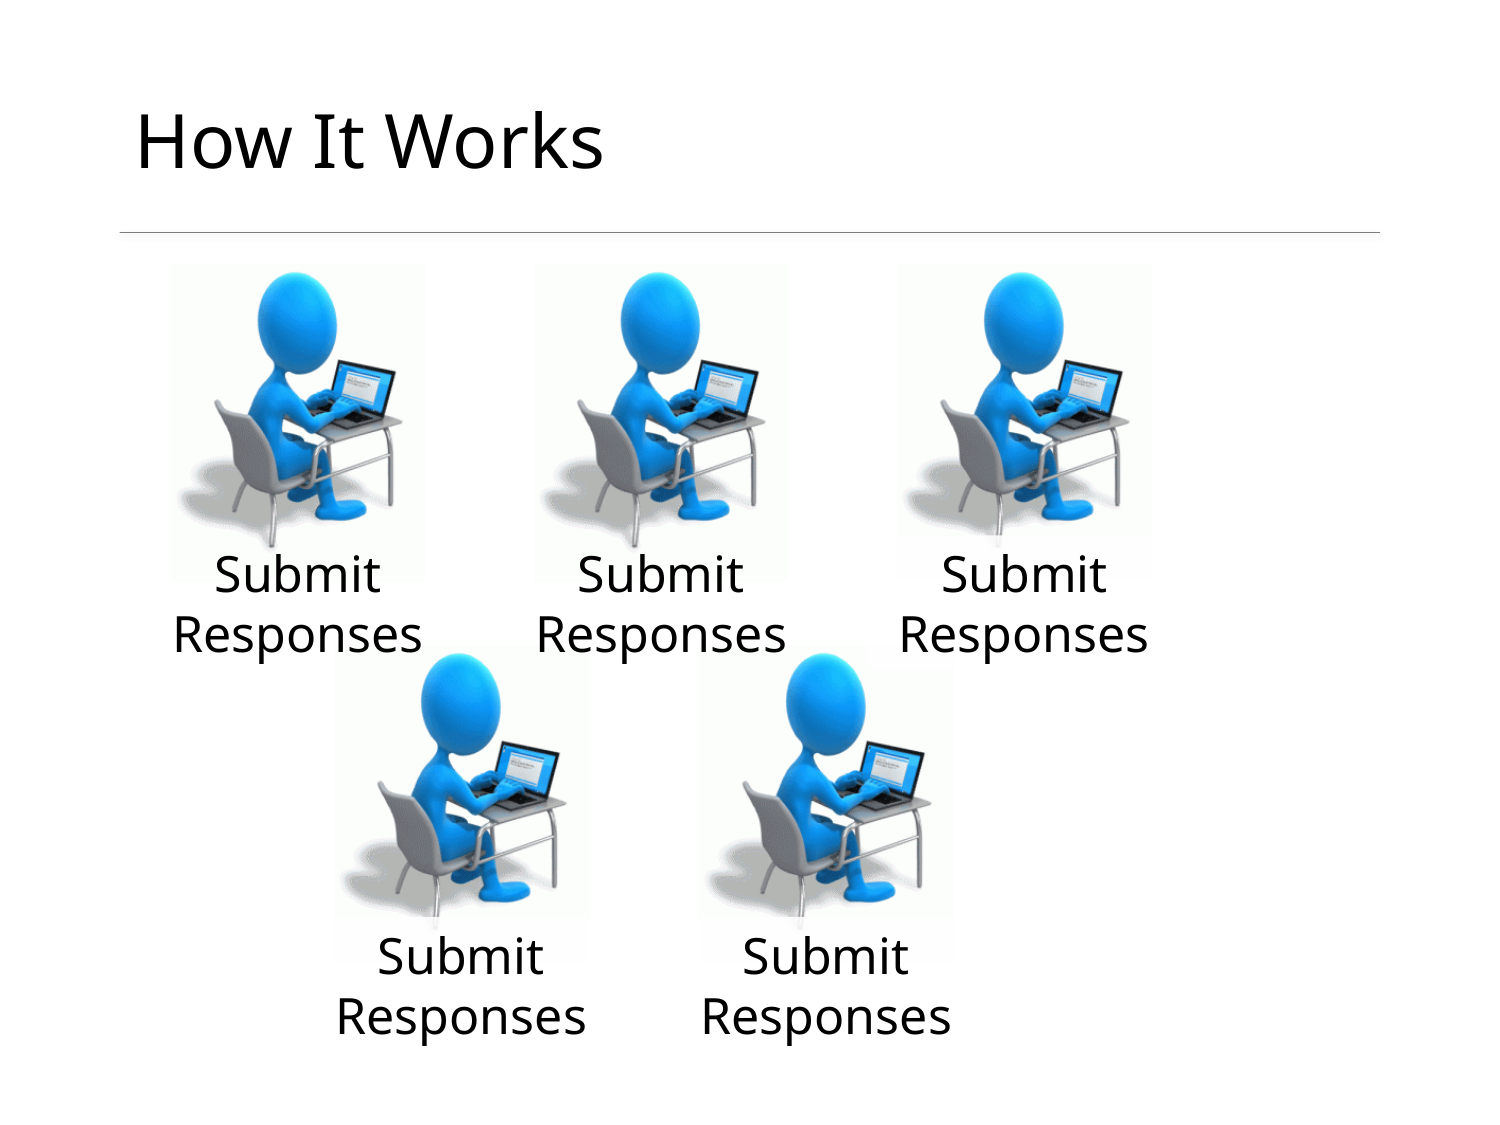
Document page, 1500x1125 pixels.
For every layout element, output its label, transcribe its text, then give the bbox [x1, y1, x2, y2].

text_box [138, 263, 458, 672]
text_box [865, 263, 1184, 672]
title How It Works [119, 45, 1376, 232]
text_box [302, 645, 621, 1053]
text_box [502, 263, 821, 672]
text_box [667, 645, 986, 1053]
